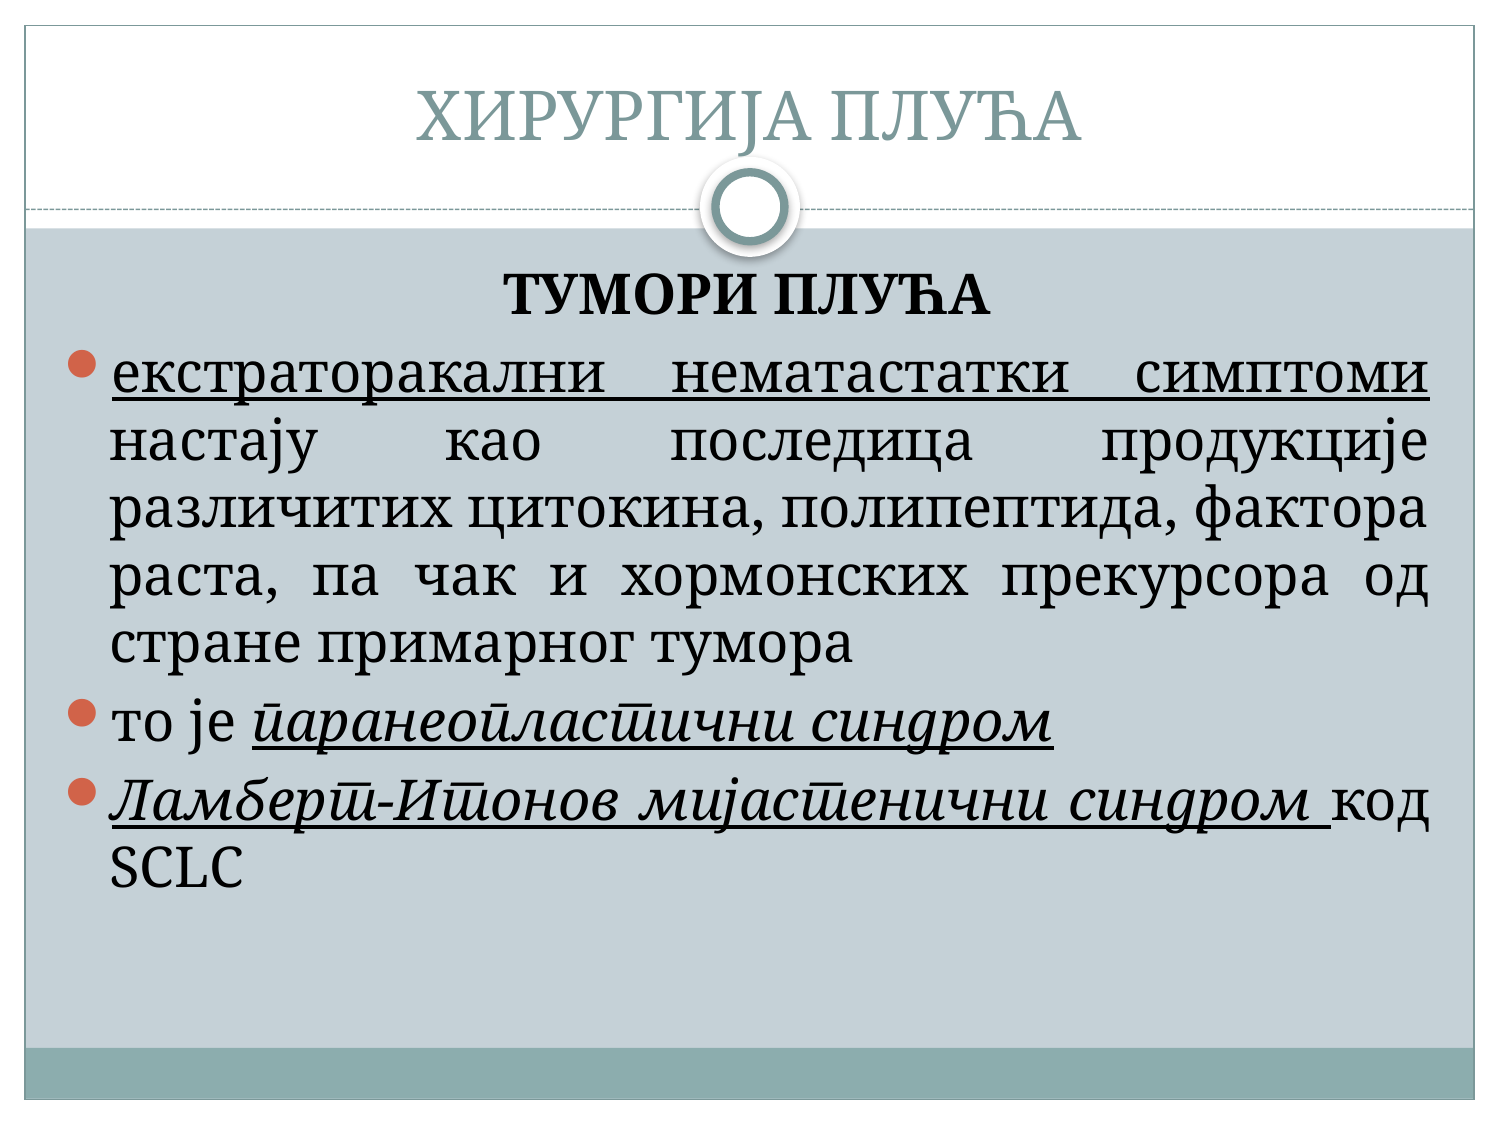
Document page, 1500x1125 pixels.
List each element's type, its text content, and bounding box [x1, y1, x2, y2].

title ХИРУРГИЈА ПЛУЋА [49, 37, 1450, 162]
list ТУМОРИ ПЛУЋА екстраторакални нематастатки симптоми настају као последица продукције различитих цитокина, полипептида, фактoра раста, па чак и хормонских прекурсора од стране примарног тумора то је паранеопластични синдром Ламберт-Итонов мијастенични синдром код SCLC [49, 250, 1445, 1001]
